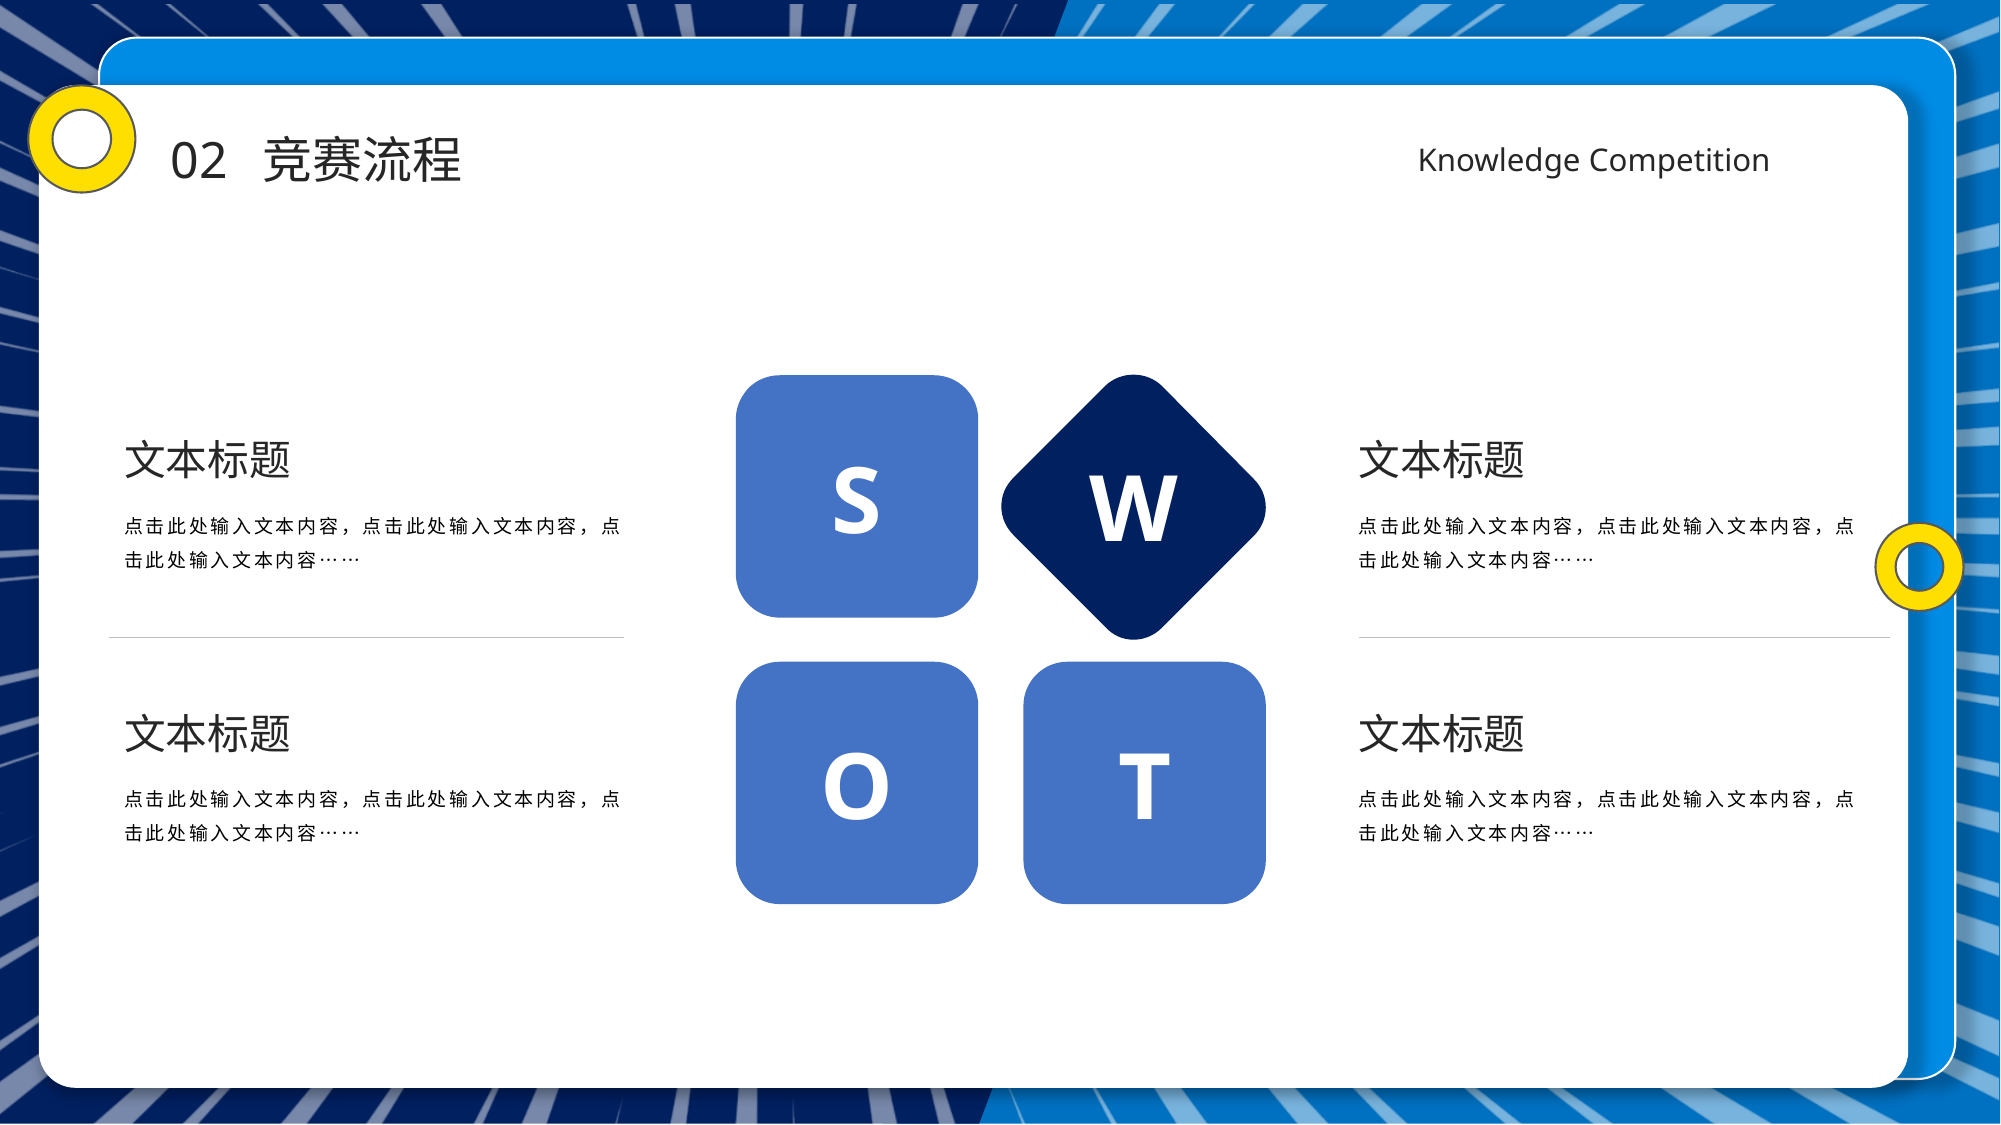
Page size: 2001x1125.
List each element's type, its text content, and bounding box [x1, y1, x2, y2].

text_box O [742, 661, 979, 905]
text_box S [735, 375, 979, 618]
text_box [109, 422, 909, 883]
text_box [1343, 422, 1891, 853]
text_box W [1001, 374, 1266, 640]
text_box T [1023, 661, 1266, 905]
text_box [151, 121, 1877, 198]
